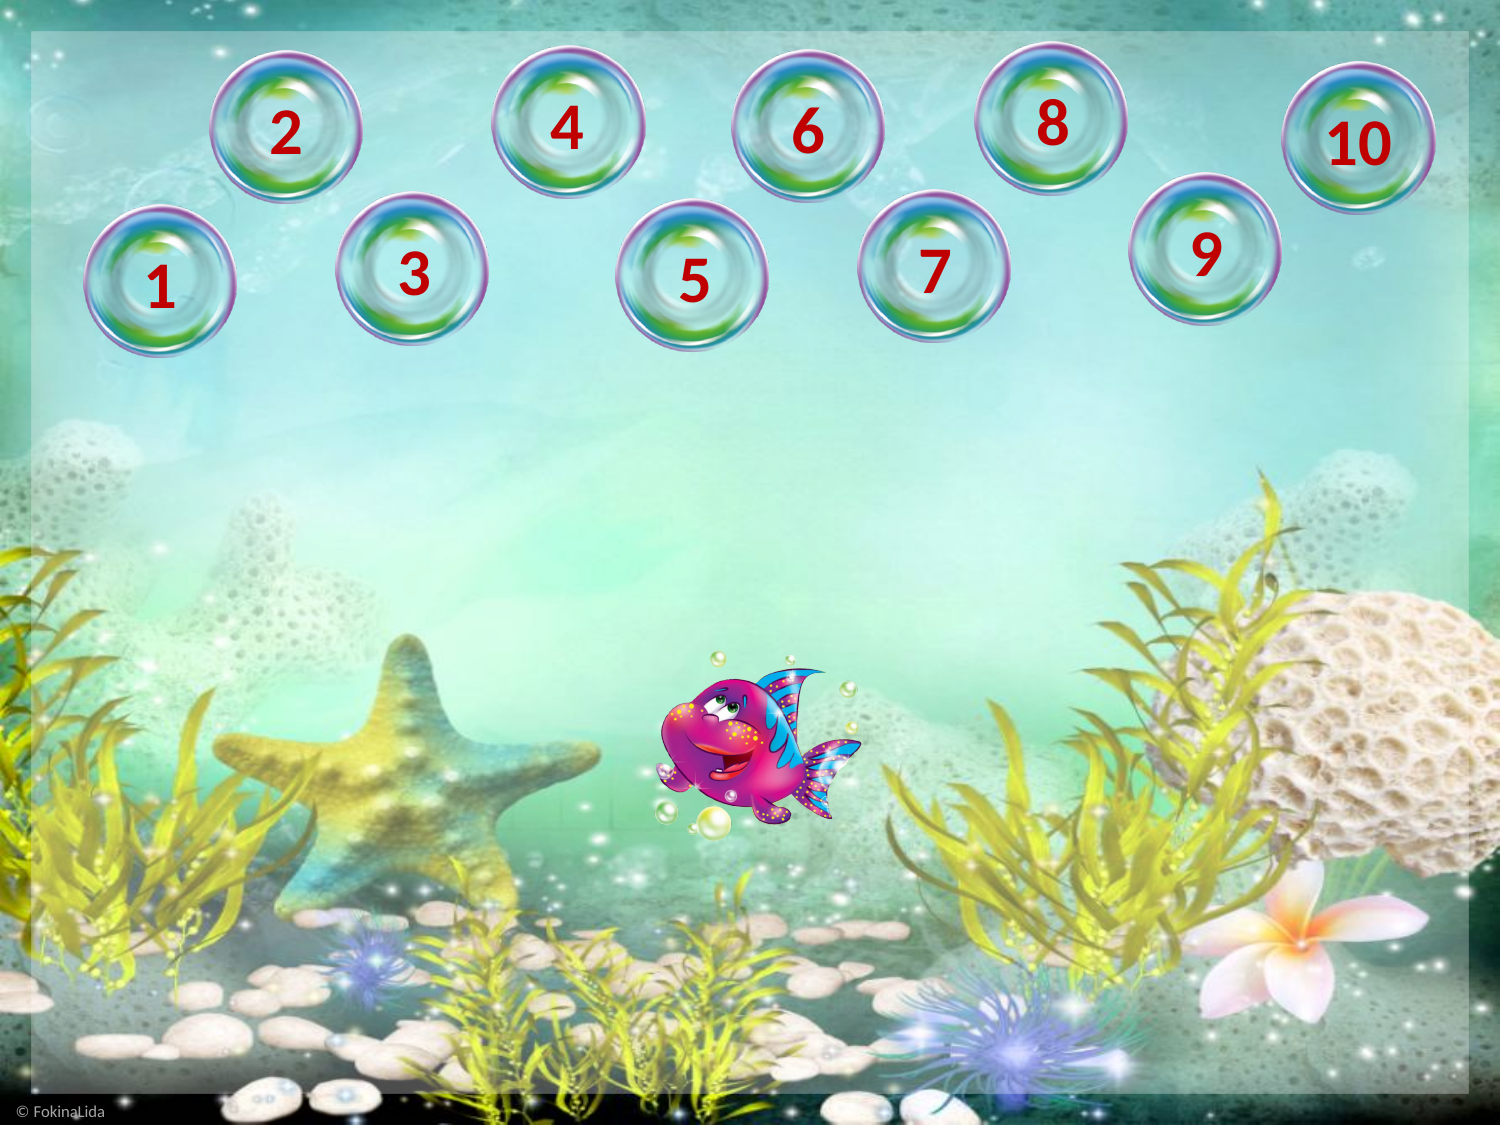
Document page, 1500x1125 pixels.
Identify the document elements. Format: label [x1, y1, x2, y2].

text_box [857, 189, 1012, 344]
text_box [731, 48, 886, 203]
text_box [82, 203, 237, 358]
text_box [1281, 61, 1436, 216]
picture [0, 0, 1500, 1125]
text_box [614, 197, 769, 352]
text_box [1127, 172, 1282, 327]
text_box [491, 45, 646, 200]
text_box [335, 191, 490, 346]
text_box [974, 41, 1129, 196]
text_box [209, 50, 364, 205]
